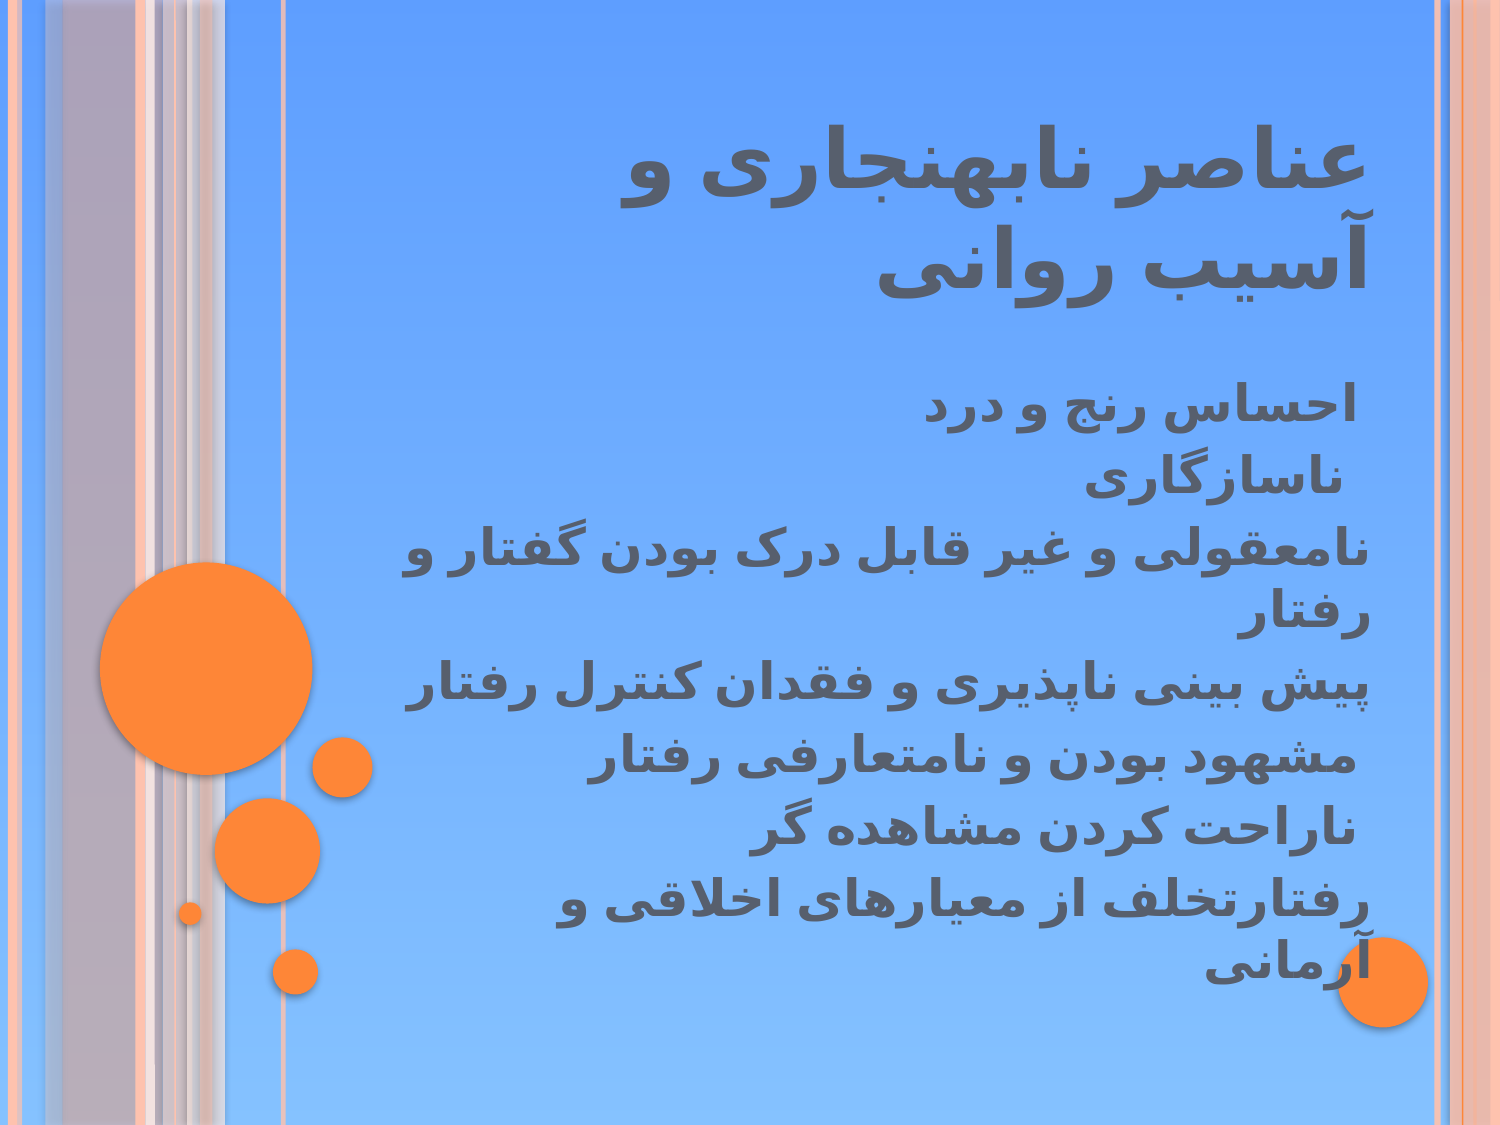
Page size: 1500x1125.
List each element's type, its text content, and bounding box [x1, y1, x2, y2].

title عناصر نابهنجاری و آسیب روانی [375, 99, 1388, 313]
subtitle احساس رنج و درد ناسازگاری نامعقولی و غیر قابل درک بودن گفتار و رفتار پیش بینی ناپذیری و فقدان کنترل رفتار مشهود بودن و نامتعارفی رفتار ناراحت کردن مشاهده گر رفتارتخلف از معیارهای اخلاقی و آرمانی [375, 362, 1388, 1046]
